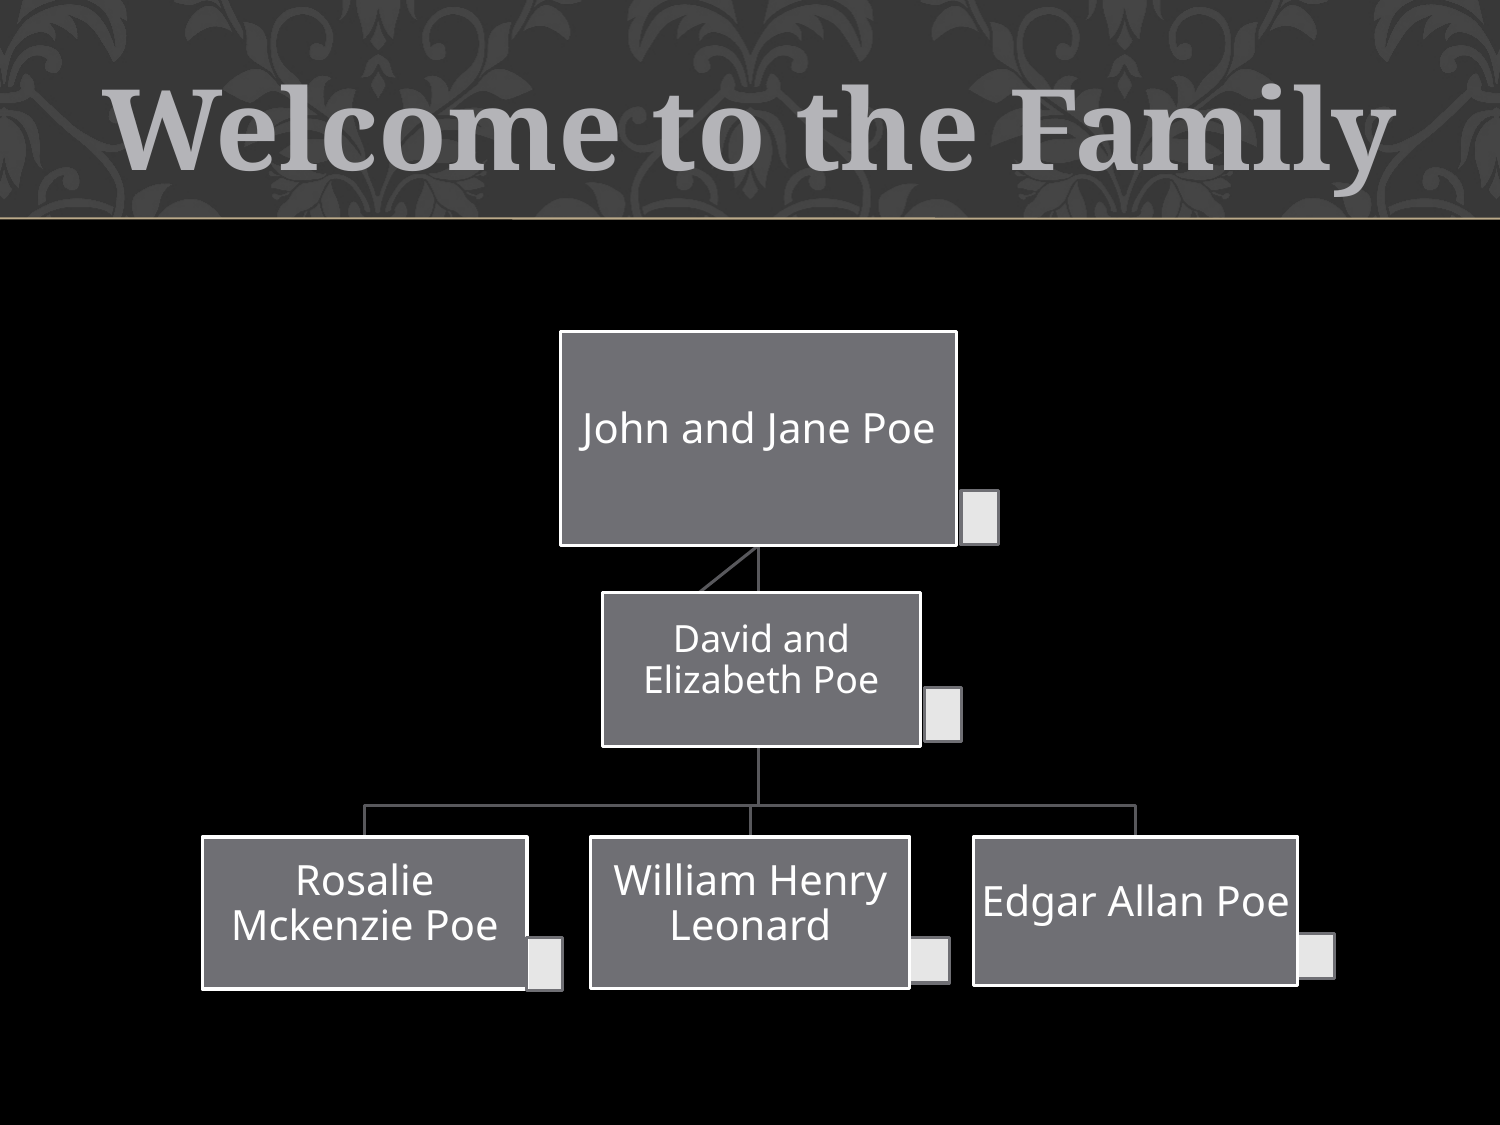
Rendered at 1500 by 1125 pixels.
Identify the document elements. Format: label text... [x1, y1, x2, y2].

text_box Welcome to the Family [87, 49, 1413, 200]
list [74, 331, 1426, 1001]
